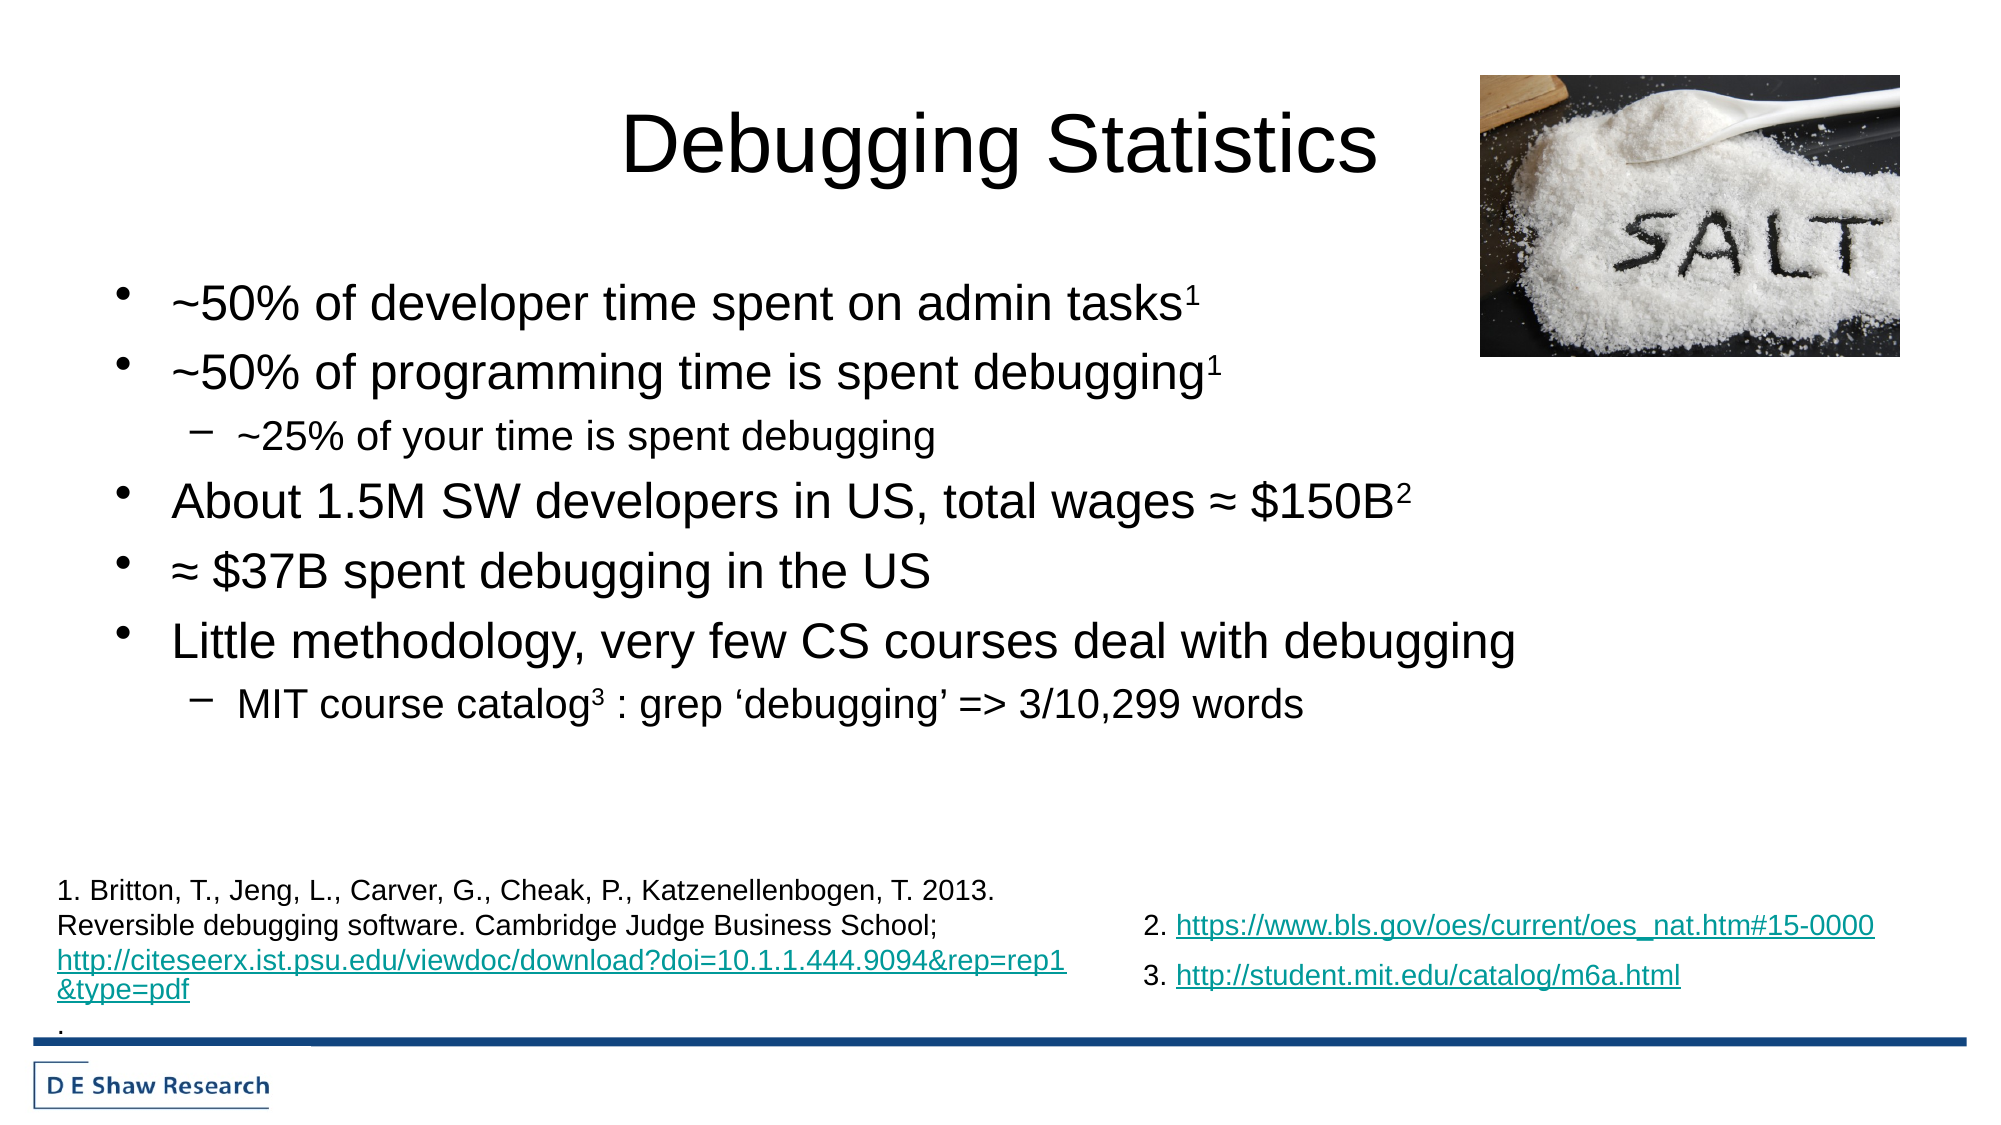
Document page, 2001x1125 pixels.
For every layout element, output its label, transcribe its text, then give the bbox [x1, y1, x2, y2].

text_box 3. http://student.mit.edu/catalog/m6a.html [1128, 949, 1900, 999]
picture [1480, 75, 1901, 357]
text_box 2. https://www.bls.gov/oes/current/oes_nat.htm#15-0000 [1128, 898, 1948, 949]
list ~50% of developer time spent on admin tasks1 ~50% of programming time is spent debugging1 ~25% of your time is spent debugging About 1.5M SW developers in US, total wages ≈ $150B2 ≈ $37B spent debugging in the US Little methodology, very few CS courses deal with debugging MIT course catalog3 : grep ‘debugging’ => 3/10,299 words [99, 262, 1900, 835]
title Debugging Statistics [99, 45, 1900, 233]
picture [10, 1046, 311, 1123]
text_box 1. Britton, T., Jeng, L., Carver, G., Cheak, P., Katzenellenbogen, T. 2013. Reversible debugging software. Cambridge Judge Business School; http://citeseerx.ist.psu.edu/viewdoc/download?doi=10.1.1.444.9094&rep=rep1&type=pdf. [42, 863, 1097, 1019]
